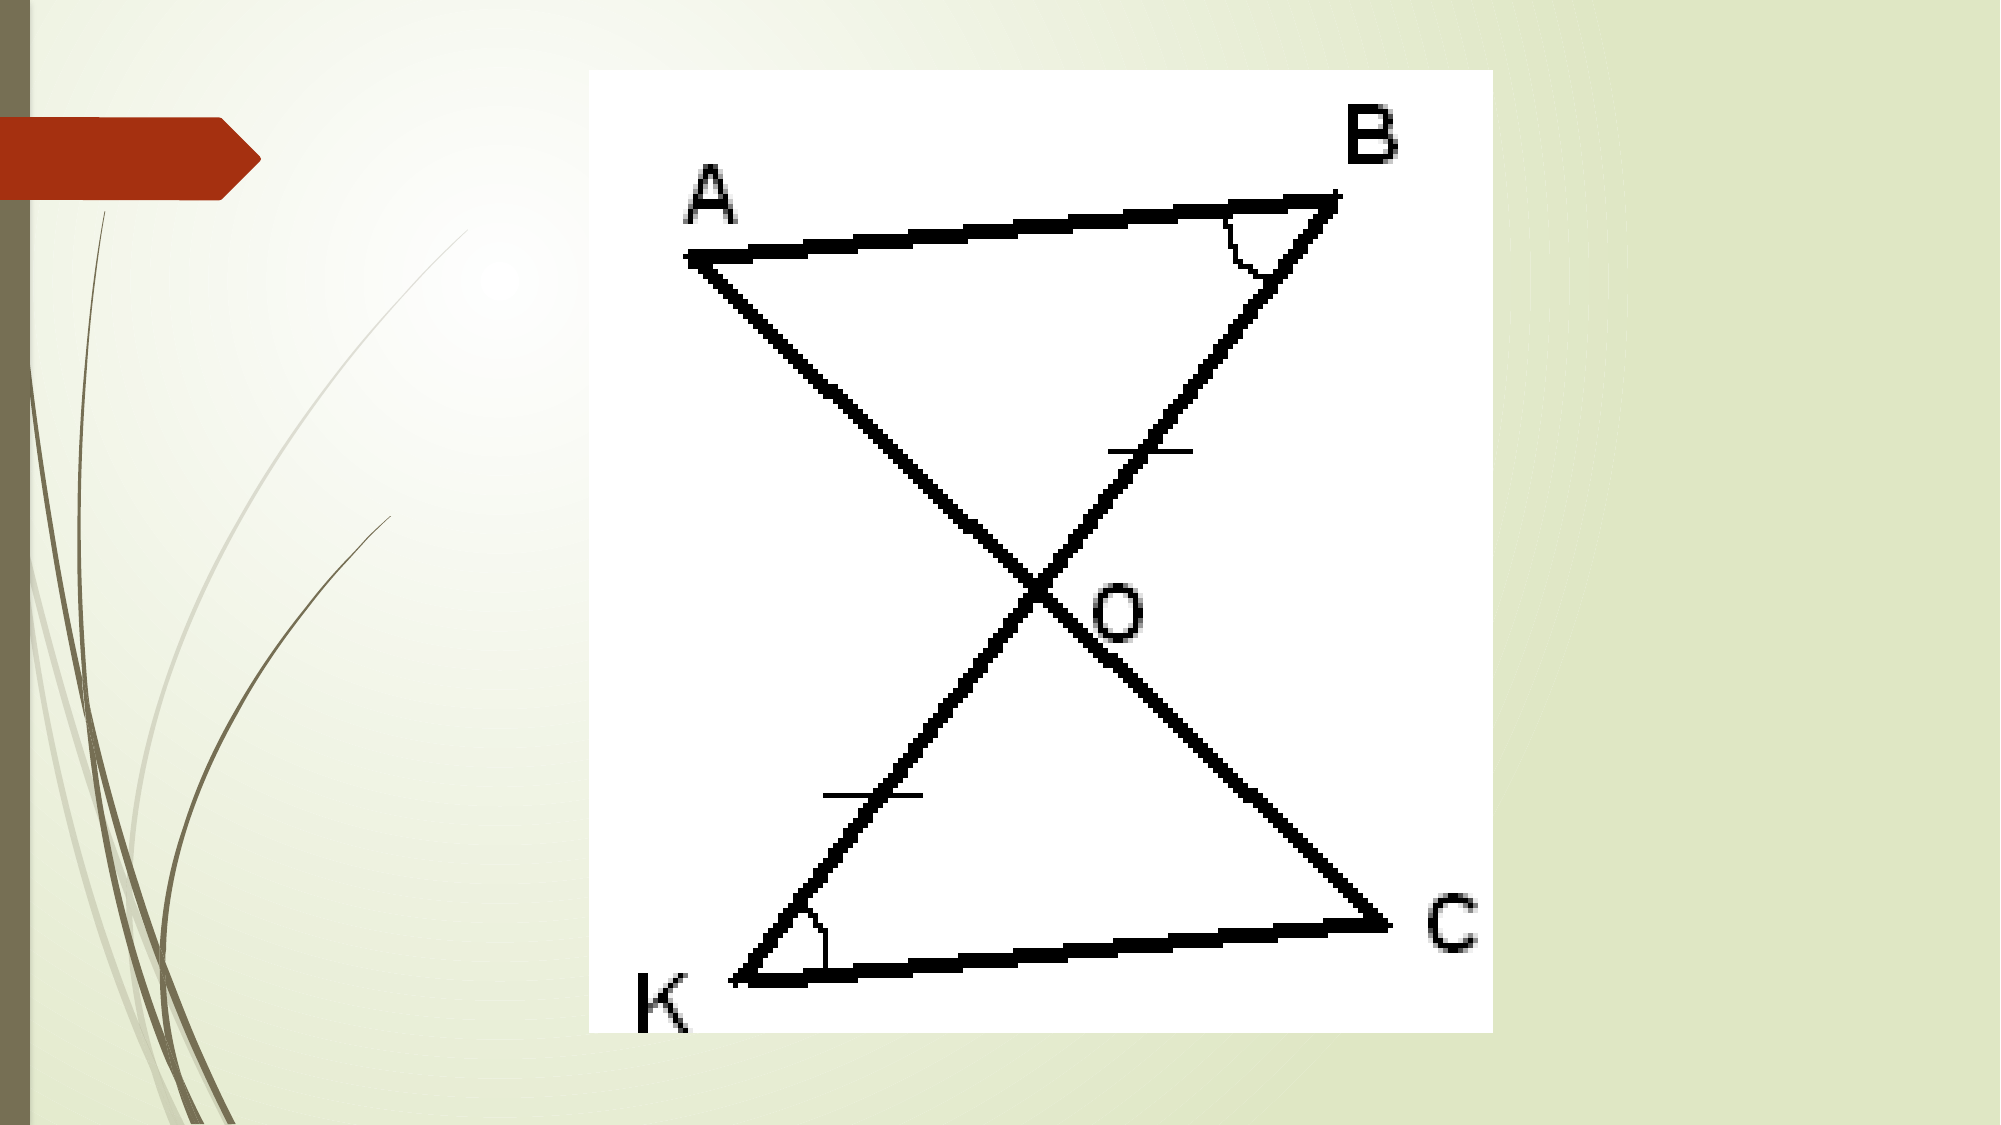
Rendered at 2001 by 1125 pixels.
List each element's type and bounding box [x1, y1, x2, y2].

picture [589, 70, 1493, 1034]
